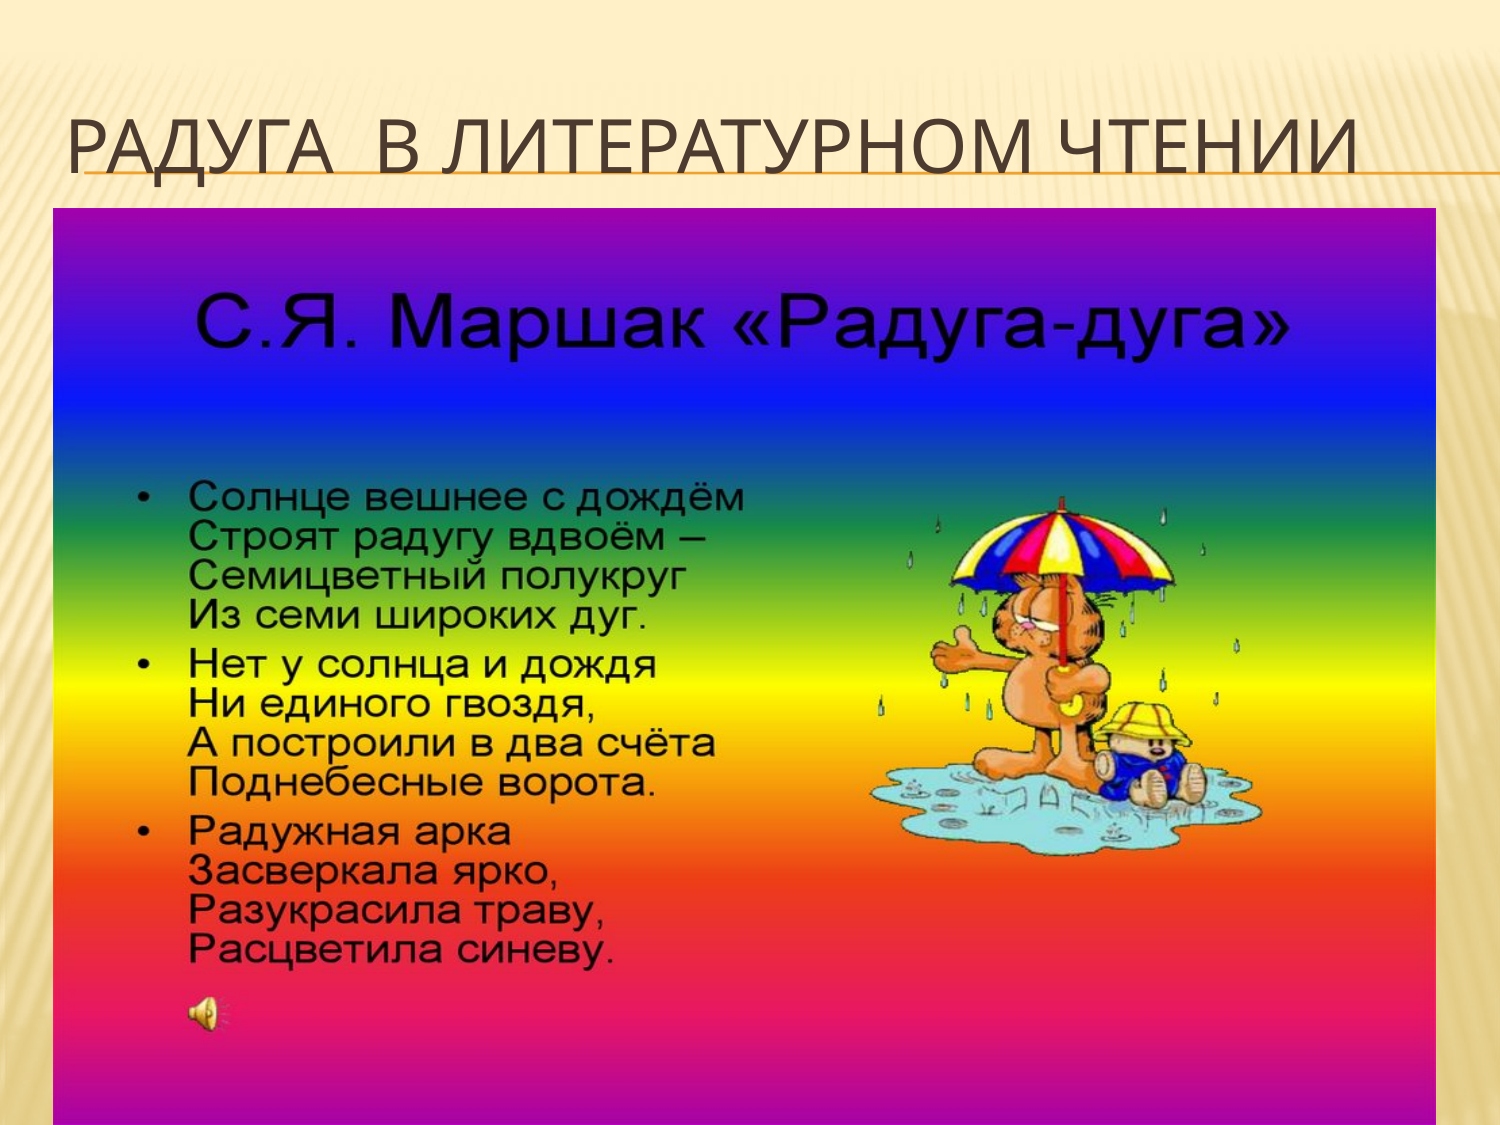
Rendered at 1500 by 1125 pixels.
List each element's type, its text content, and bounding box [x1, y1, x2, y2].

title Радуга в литературном чтении [50, 75, 1475, 213]
picture [52, 207, 1436, 1125]
